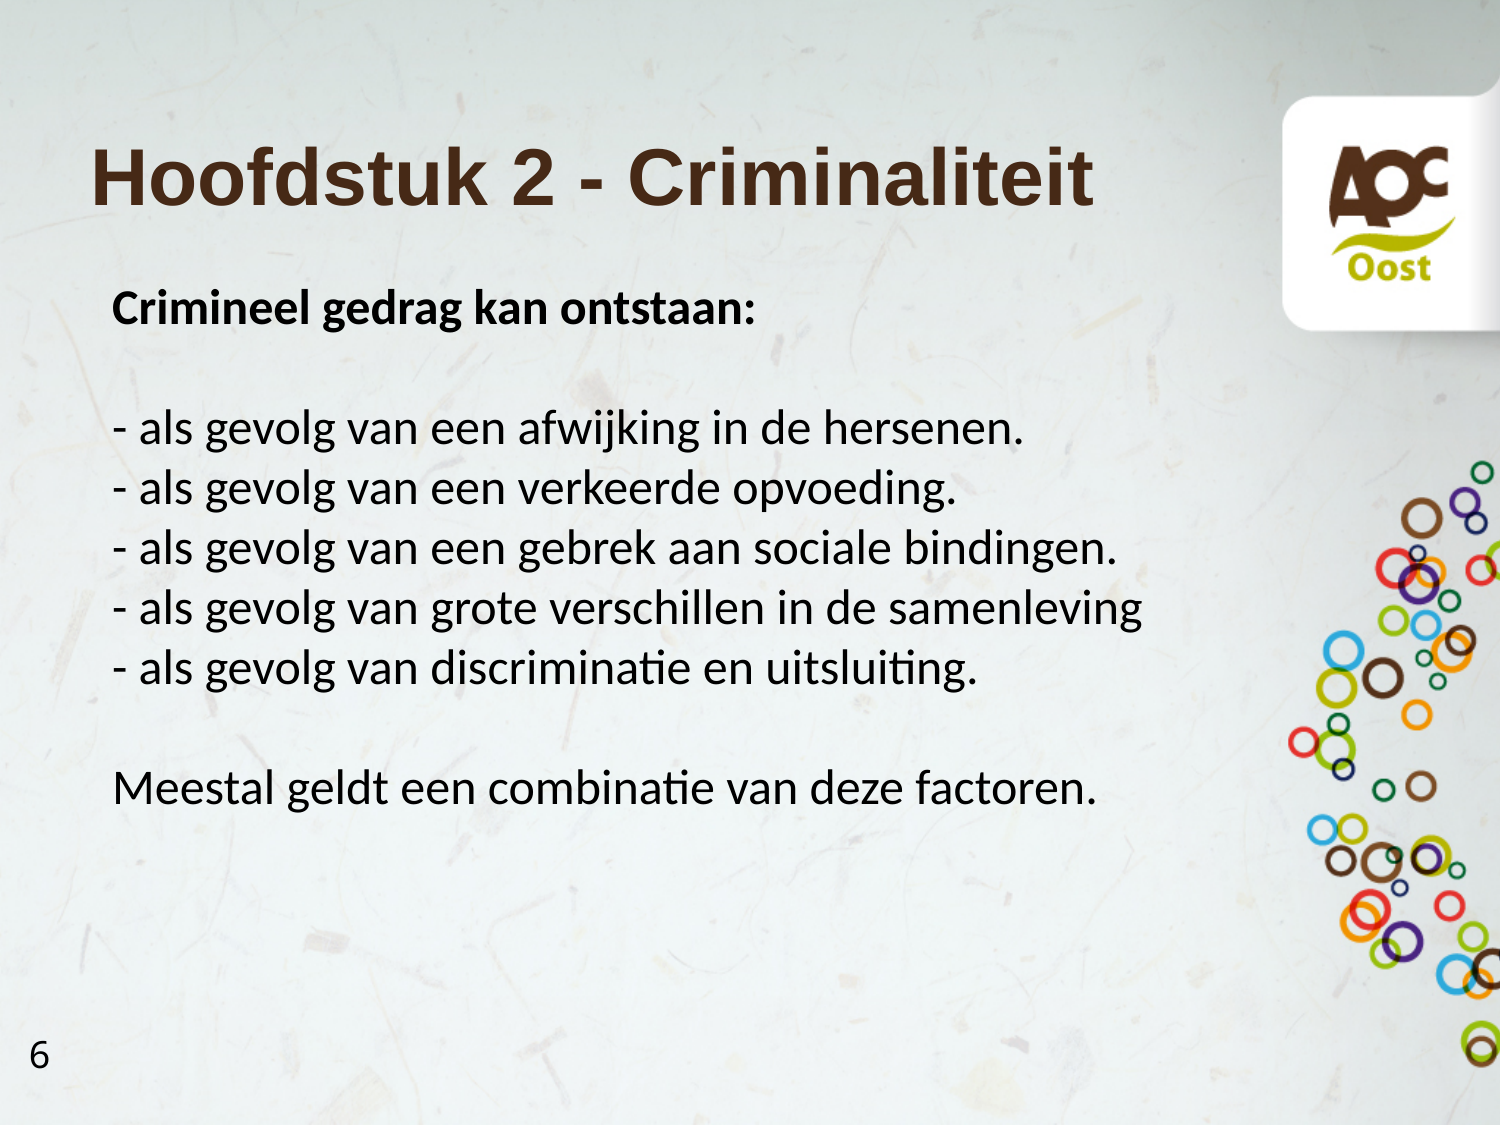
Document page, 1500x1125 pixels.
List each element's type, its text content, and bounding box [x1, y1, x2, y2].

picture [0, 0, 1500, 1125]
text_box Crimineel gedrag kan ontstaan: - als gevolg van een afwijking in de hersenen. - als gevolg van een verkeerde opvoeding. - als gevolg van een gebrek aan sociale bindingen. - als gevolg van grote verschillen in de samenleving - als gevolg van discriminatie en uitsluiting. Meestal geldt een combinatie van deze factoren. [97, 267, 1409, 822]
title Hoofdstuk 2 - Criminaliteit [75, 79, 1247, 268]
slide_number 6 [13, 1023, 111, 1105]
